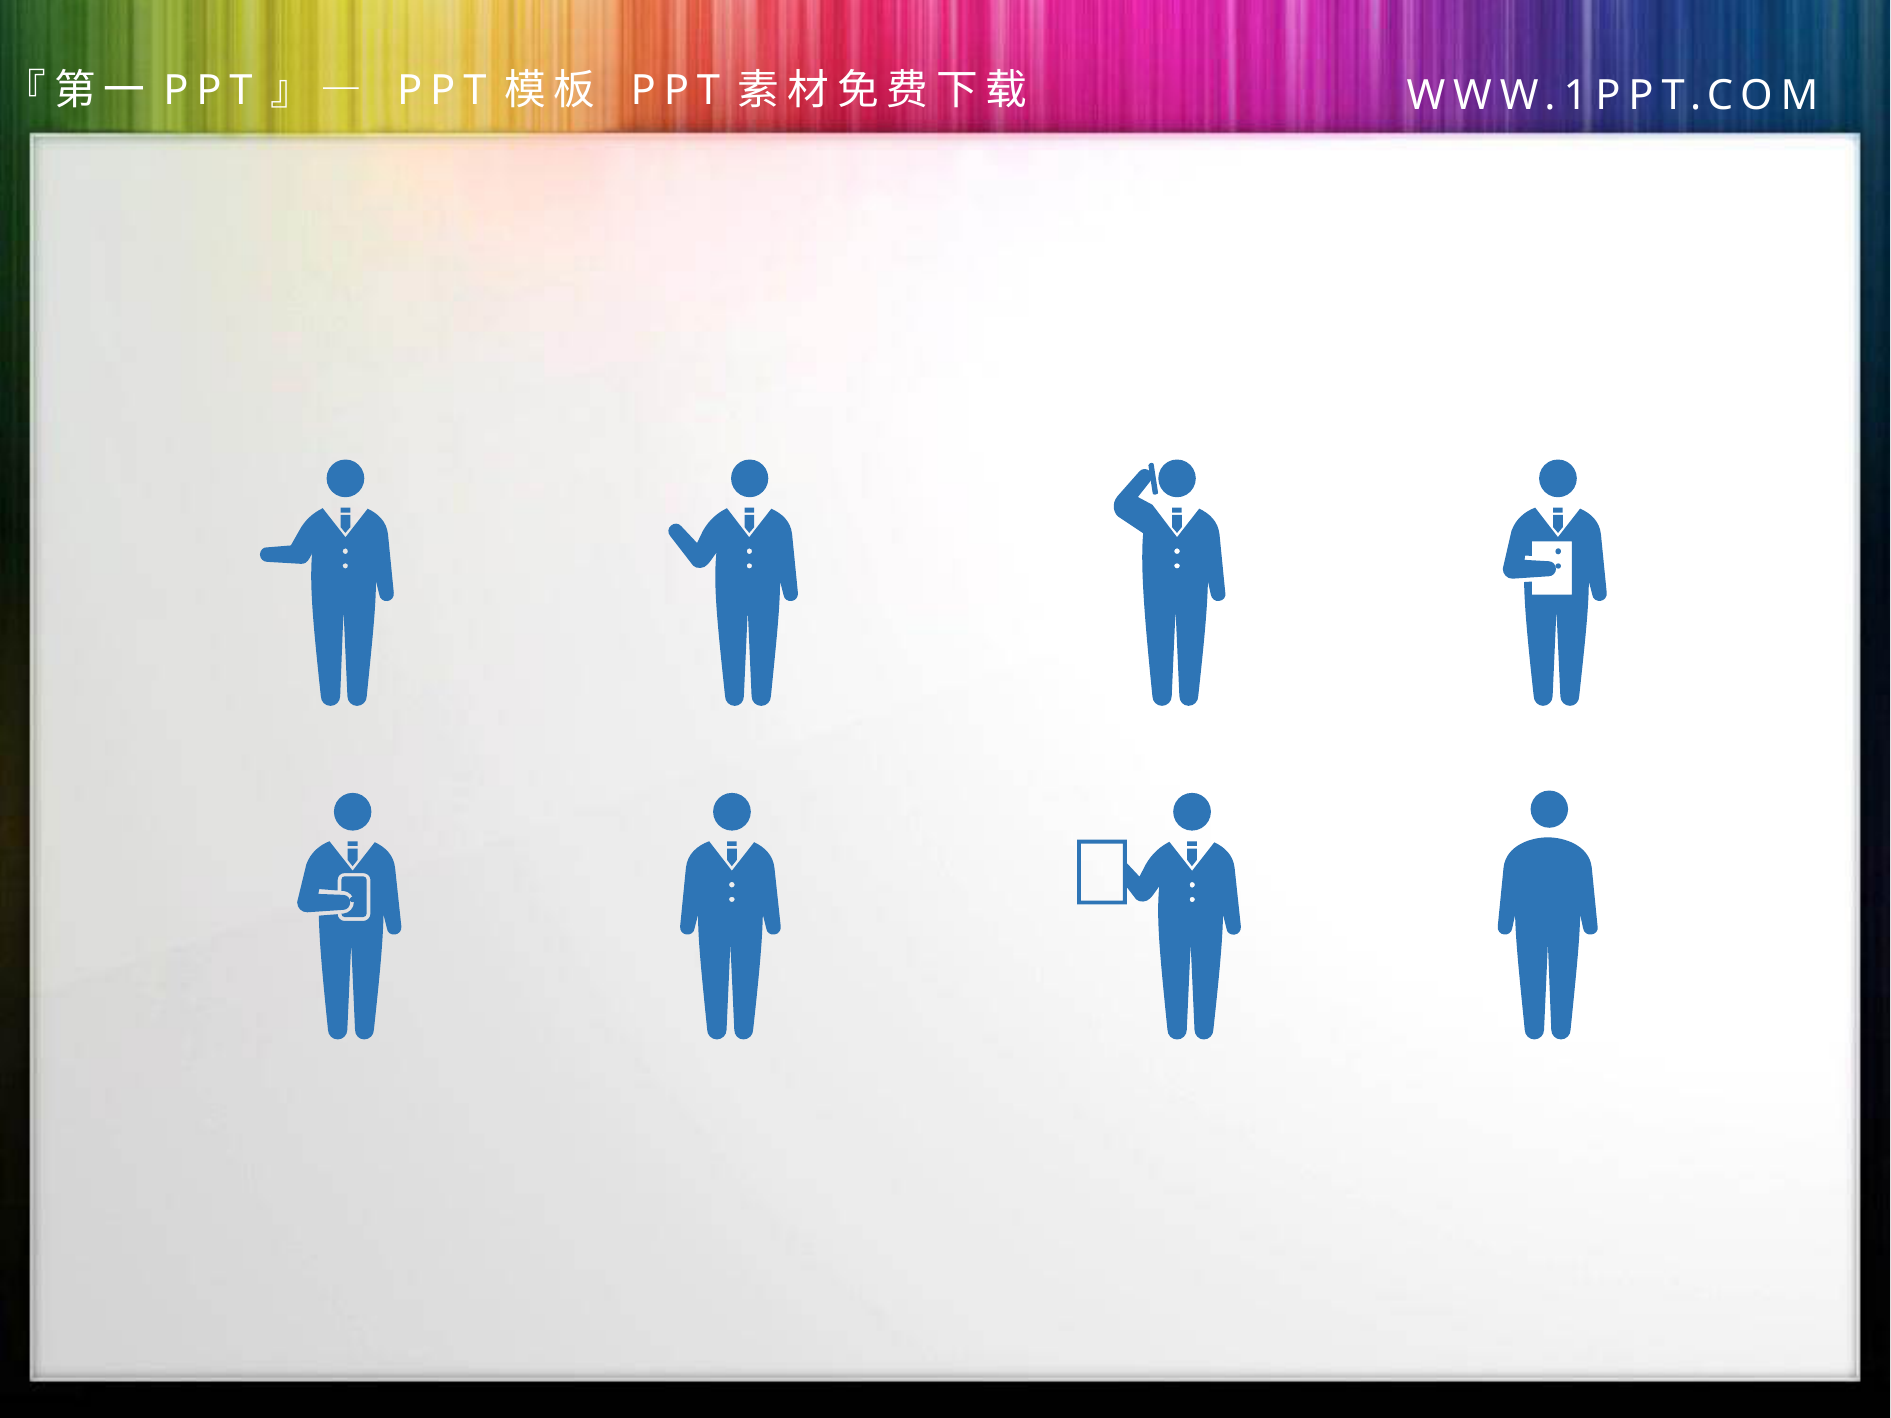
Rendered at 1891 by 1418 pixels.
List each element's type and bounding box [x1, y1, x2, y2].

text_box [1173, 792, 1211, 831]
text_box [326, 459, 365, 498]
text_box [744, 514, 755, 533]
text_box [1148, 462, 1159, 495]
text_box [1187, 848, 1197, 867]
text_box [1113, 469, 1226, 706]
text_box [347, 848, 358, 867]
text_box [1555, 548, 1561, 555]
text_box [1553, 507, 1563, 513]
text_box [340, 514, 351, 533]
text_box [340, 507, 351, 513]
text_box [727, 848, 737, 867]
text_box [1530, 790, 1569, 828]
text_box [727, 841, 737, 846]
text_box [1127, 841, 1241, 1040]
text_box [1187, 841, 1197, 846]
text_box [1553, 514, 1563, 533]
text_box [1172, 507, 1182, 513]
text_box [347, 841, 358, 846]
text_box [731, 459, 769, 498]
text_box [744, 507, 755, 513]
text_box [1502, 507, 1607, 706]
text_box [1172, 514, 1182, 533]
text_box [341, 876, 367, 918]
text_box [259, 508, 394, 706]
text_box [1158, 459, 1196, 498]
text_box [713, 792, 751, 831]
text_box [680, 841, 781, 1040]
text_box [668, 508, 798, 706]
text_box [297, 841, 402, 1040]
text_box [333, 792, 372, 831]
text_box [1539, 459, 1577, 498]
picture [0, 0, 1891, 1418]
text_box [1077, 839, 1127, 905]
text_box [1497, 837, 1598, 1040]
